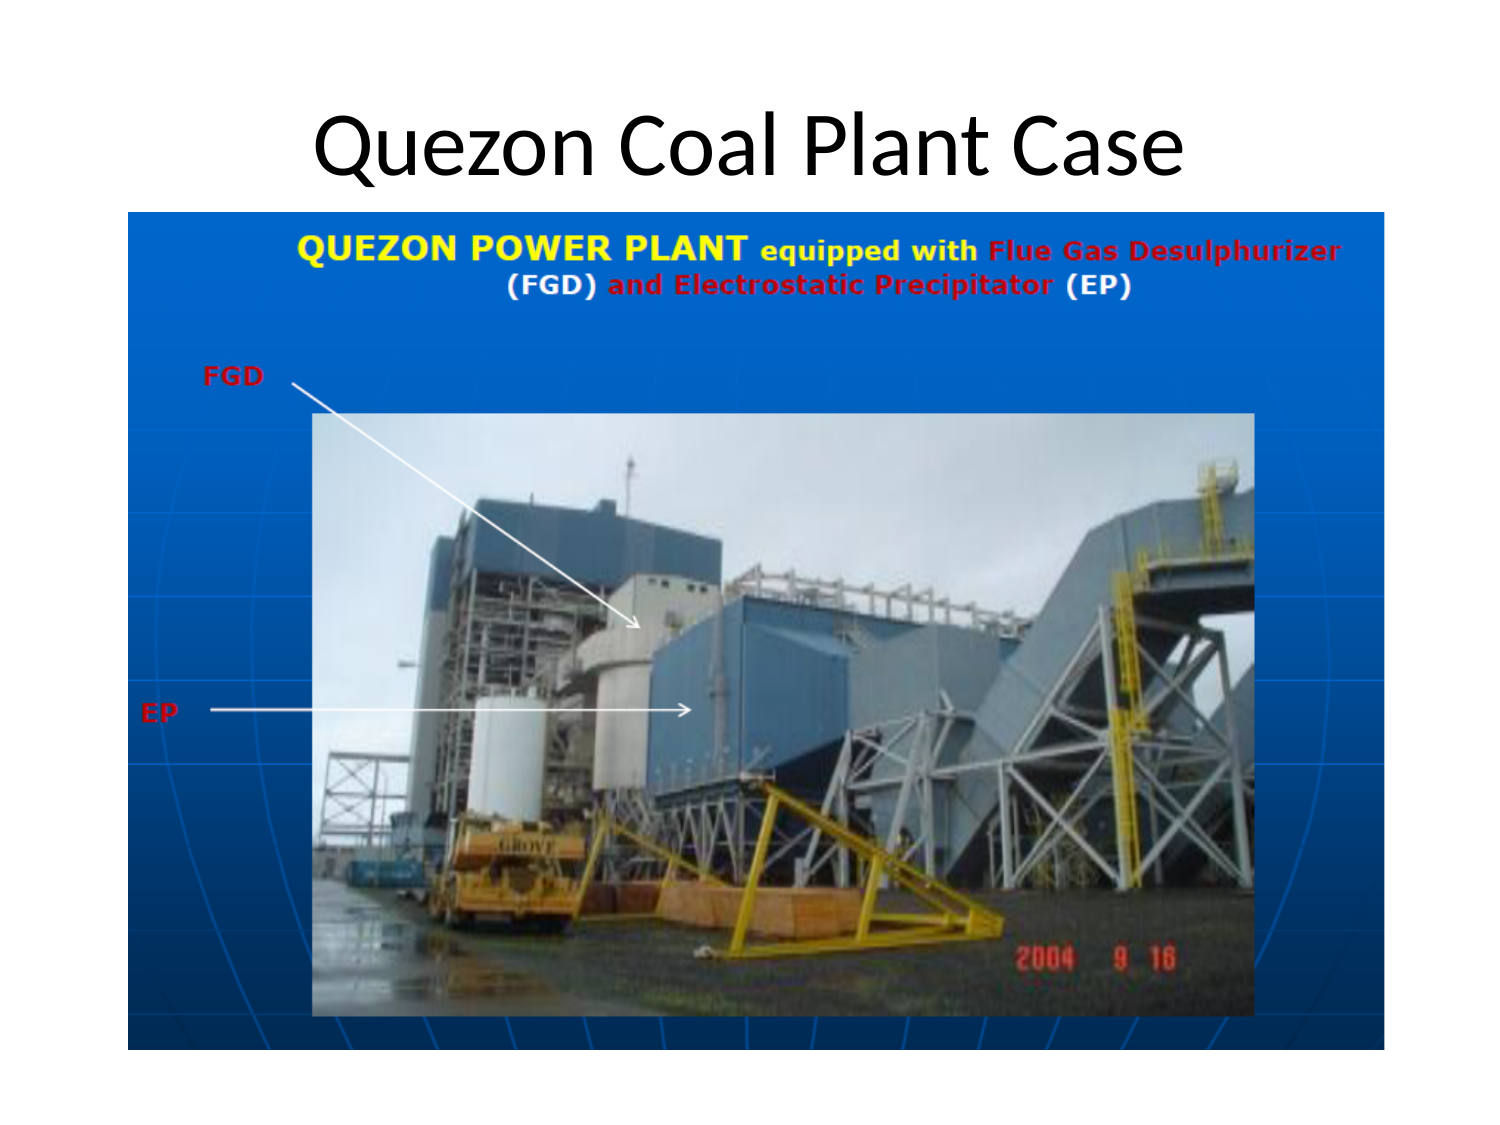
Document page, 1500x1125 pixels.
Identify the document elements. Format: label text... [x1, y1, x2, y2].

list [127, 212, 1385, 1051]
title Quezon Coal Plant Case [75, 45, 1425, 233]
